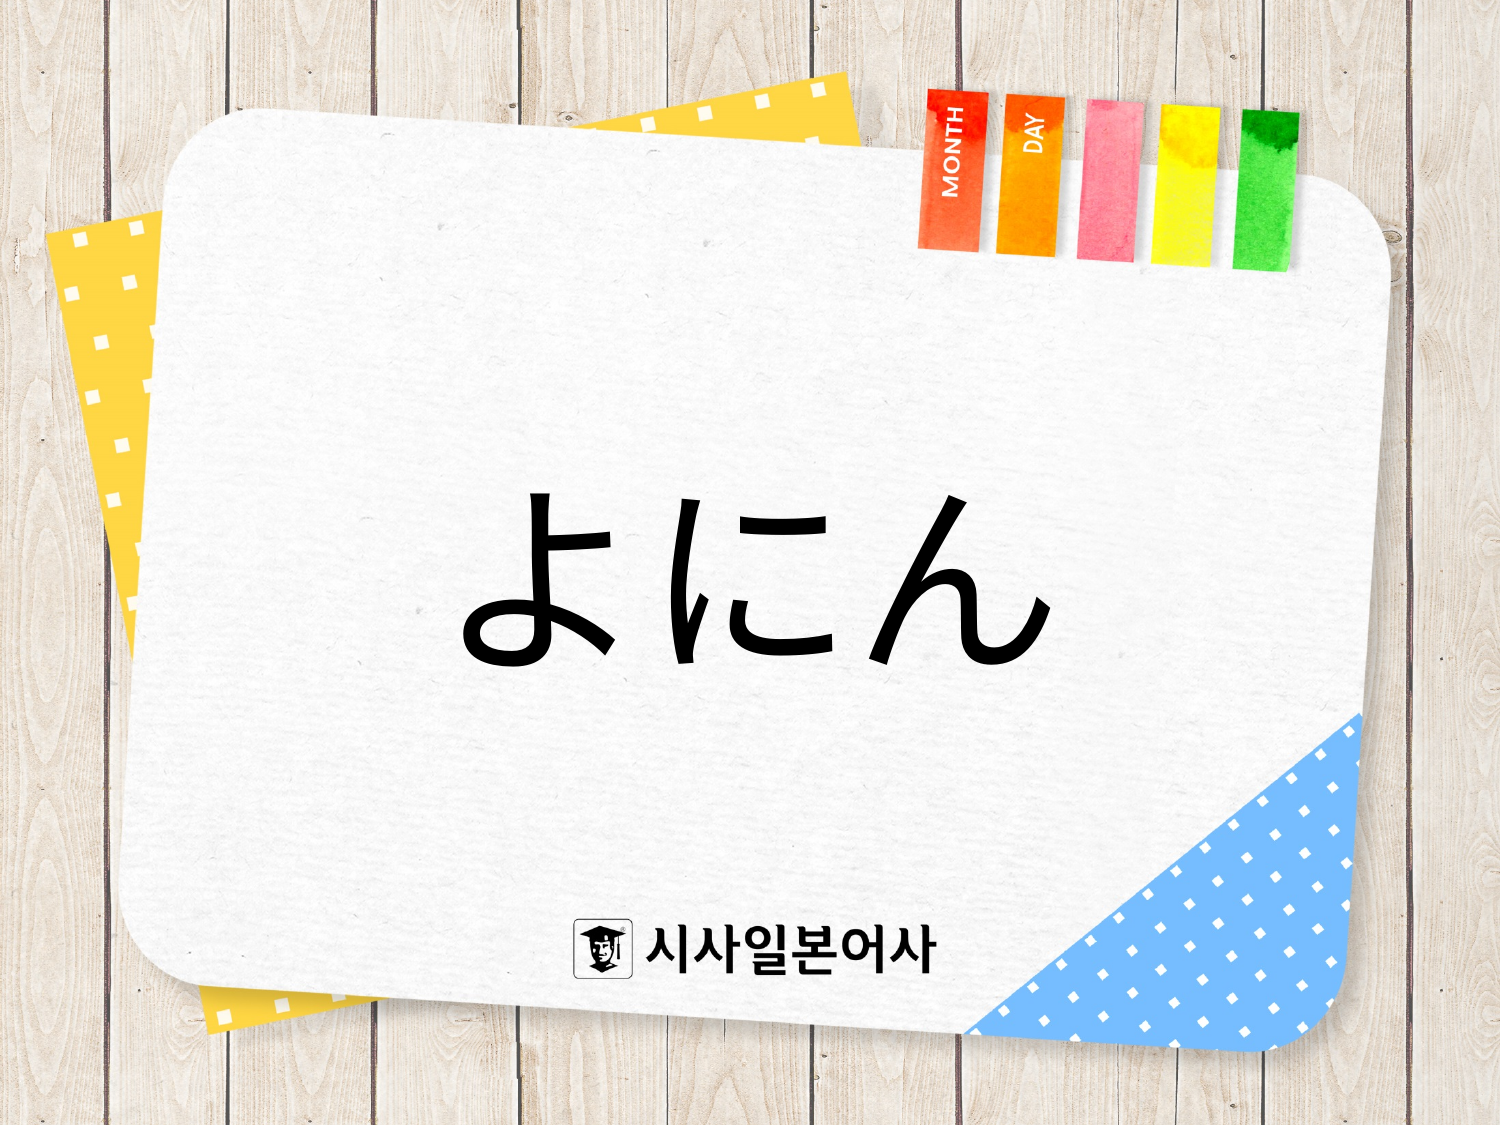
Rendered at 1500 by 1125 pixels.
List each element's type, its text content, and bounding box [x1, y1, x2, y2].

picture [0, 0, 1500, 1125]
title よにん [75, 338, 1425, 811]
